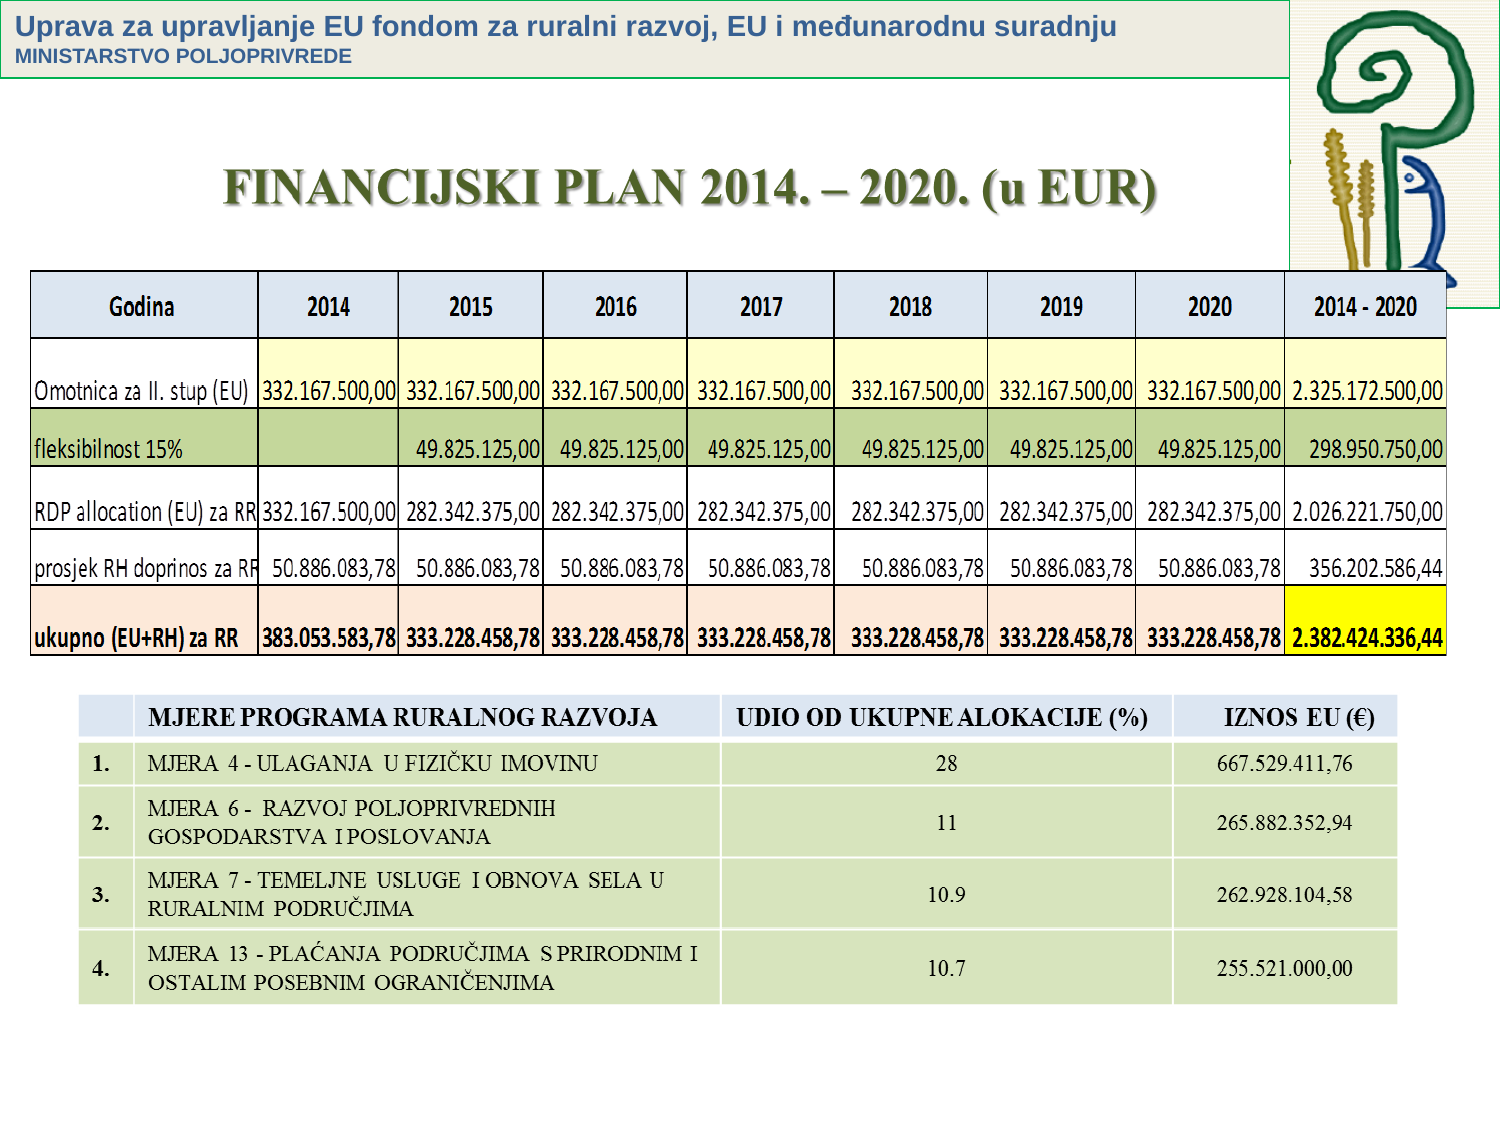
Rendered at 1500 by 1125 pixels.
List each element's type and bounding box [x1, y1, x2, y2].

picture [30, 0, 1499, 1012]
